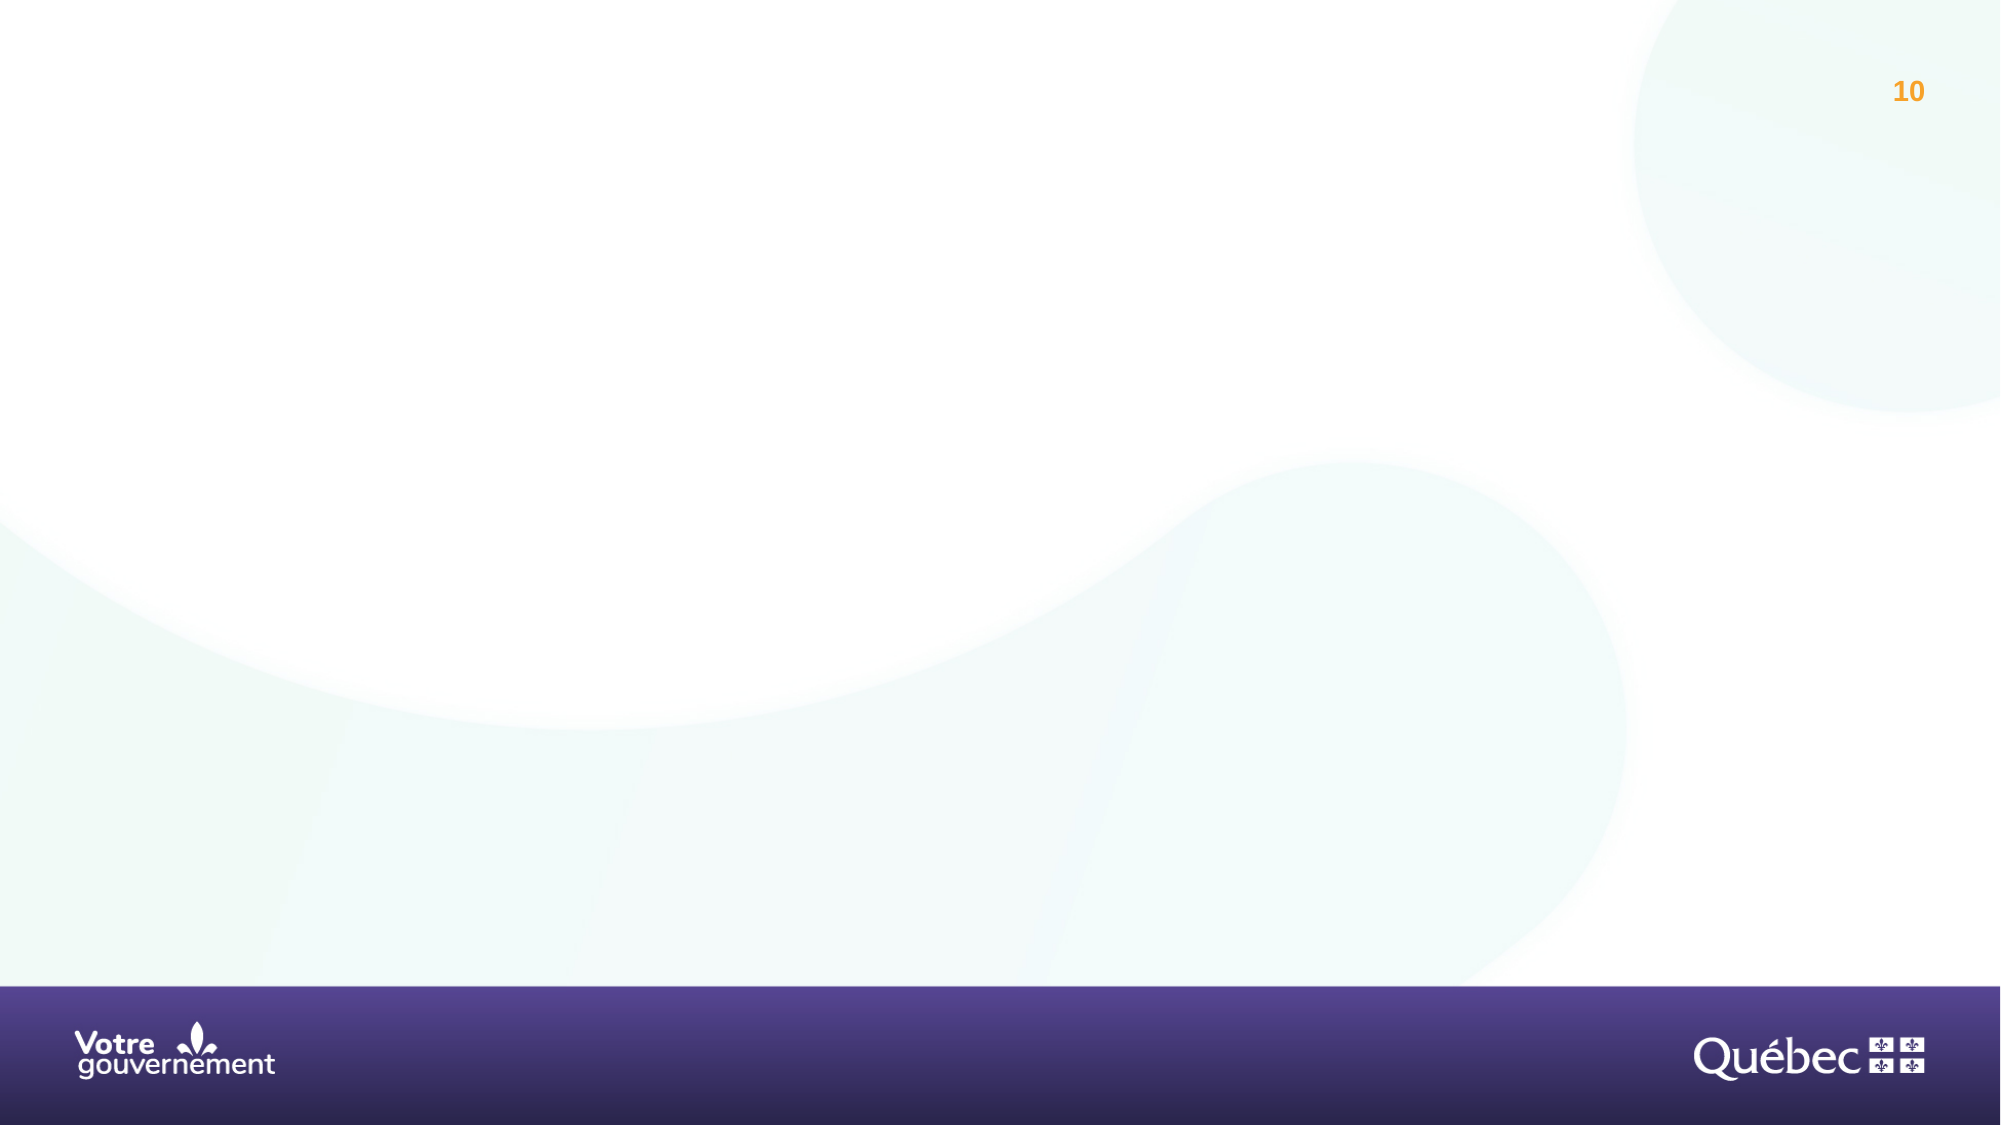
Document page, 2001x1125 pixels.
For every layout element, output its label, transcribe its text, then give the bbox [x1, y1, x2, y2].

picture [0, 0, 2001, 1125]
slide_number 10 [1750, 59, 1941, 120]
